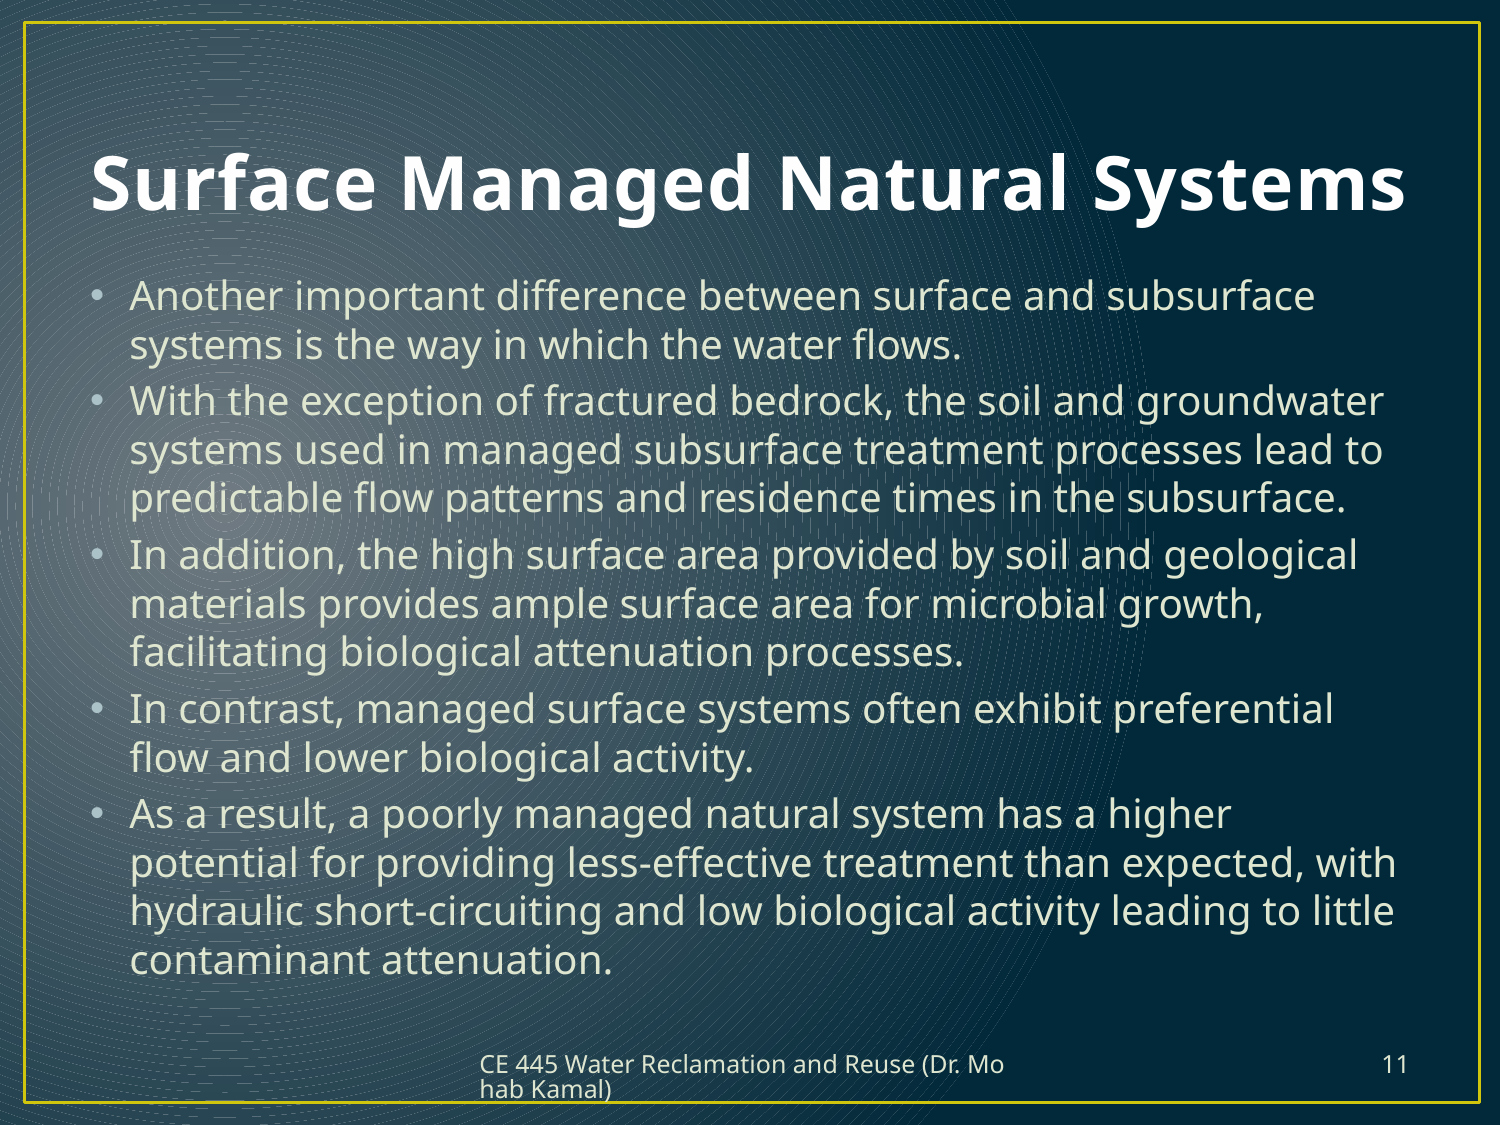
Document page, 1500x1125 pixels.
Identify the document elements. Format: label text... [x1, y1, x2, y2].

list Another important difference between surface and subsurface systems is the way in which the water flows. With the exception of fractured bedrock, the soil and groundwater systems used in managed subsurface treatment processes lead to predictable flow patterns and residence times in the subsurface. In addition, the high surface area provided by soil and geological materials provides ample surface area for microbial growth, facilitating biological attenuation processes. In contrast, managed surface systems often exhibit preferential flow and lower biological activity. As a result, a poorly managed natural system has a higher potential for providing less-effective treatment than expected, with hydraulic short-circuiting and low biological activity leading to little contaminant attenuation. [75, 262, 1425, 1005]
slide_number 11 [1074, 1035, 1425, 1096]
title Surface Managed Natural Systems [75, 45, 1425, 233]
footer CE 445 Water Reclamation and Reuse (Dr. Mohab Kamal) [464, 1035, 1036, 1096]
